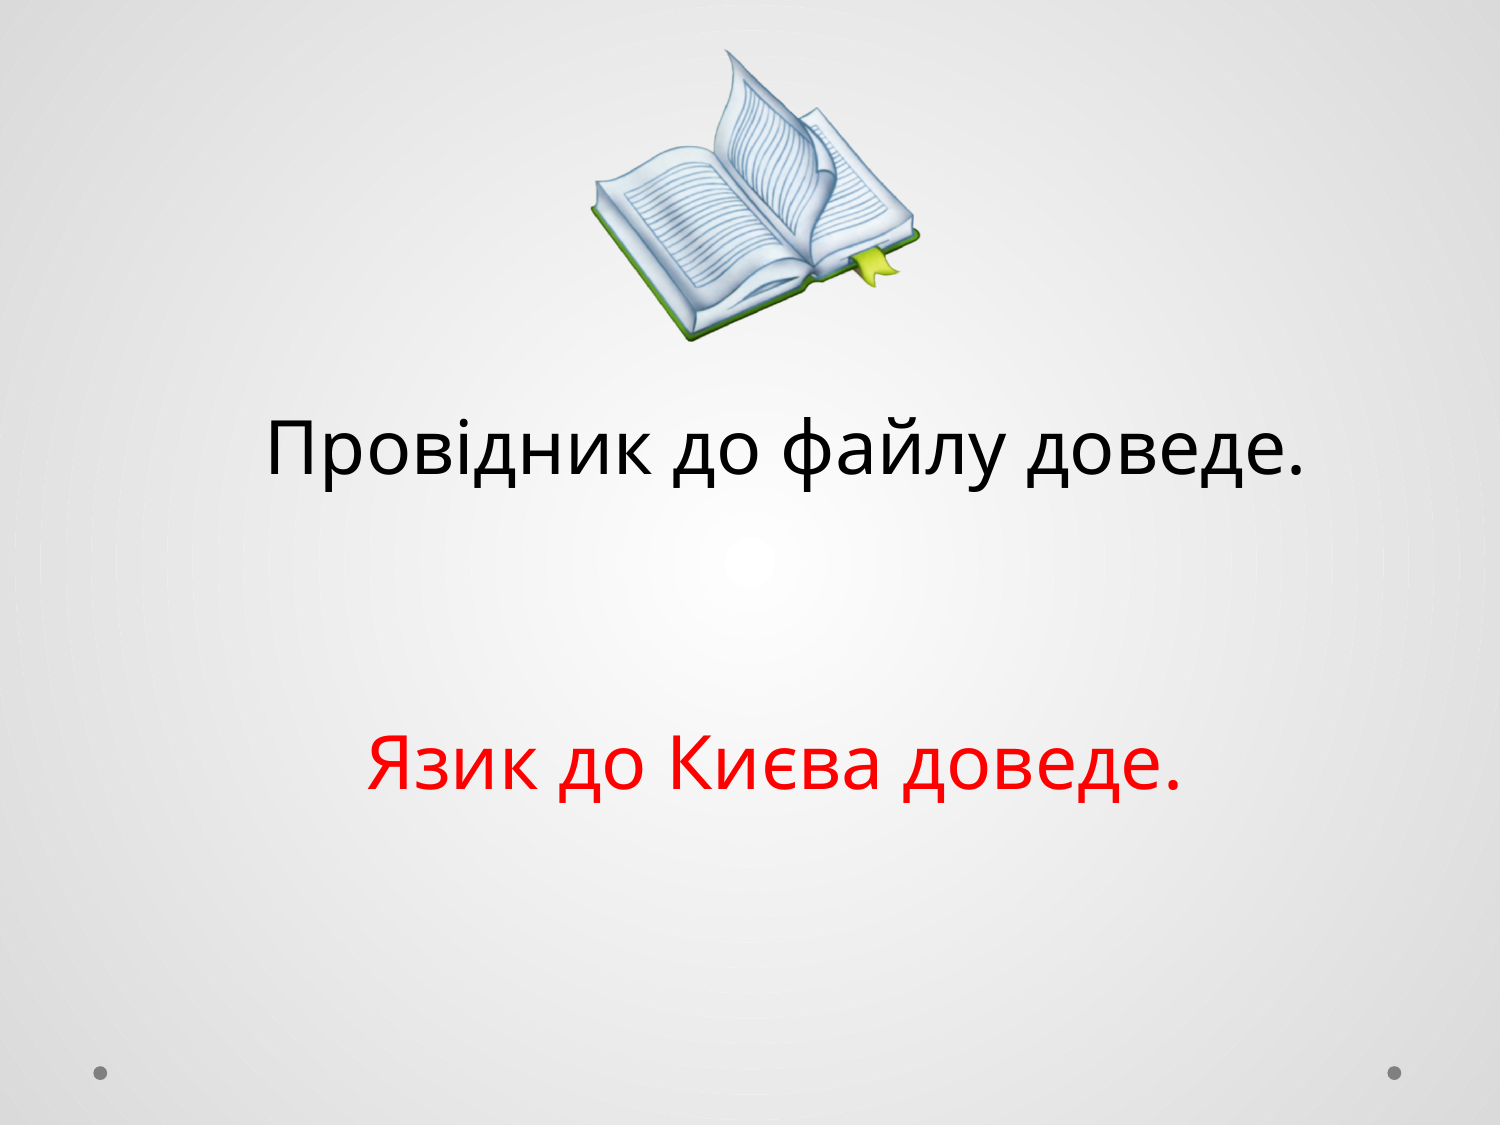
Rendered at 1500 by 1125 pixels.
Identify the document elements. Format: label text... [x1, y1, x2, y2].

text_box Провідник до файлу доведе. Язик до Києва доведе. [99, 287, 1450, 1030]
picture [584, 42, 933, 351]
